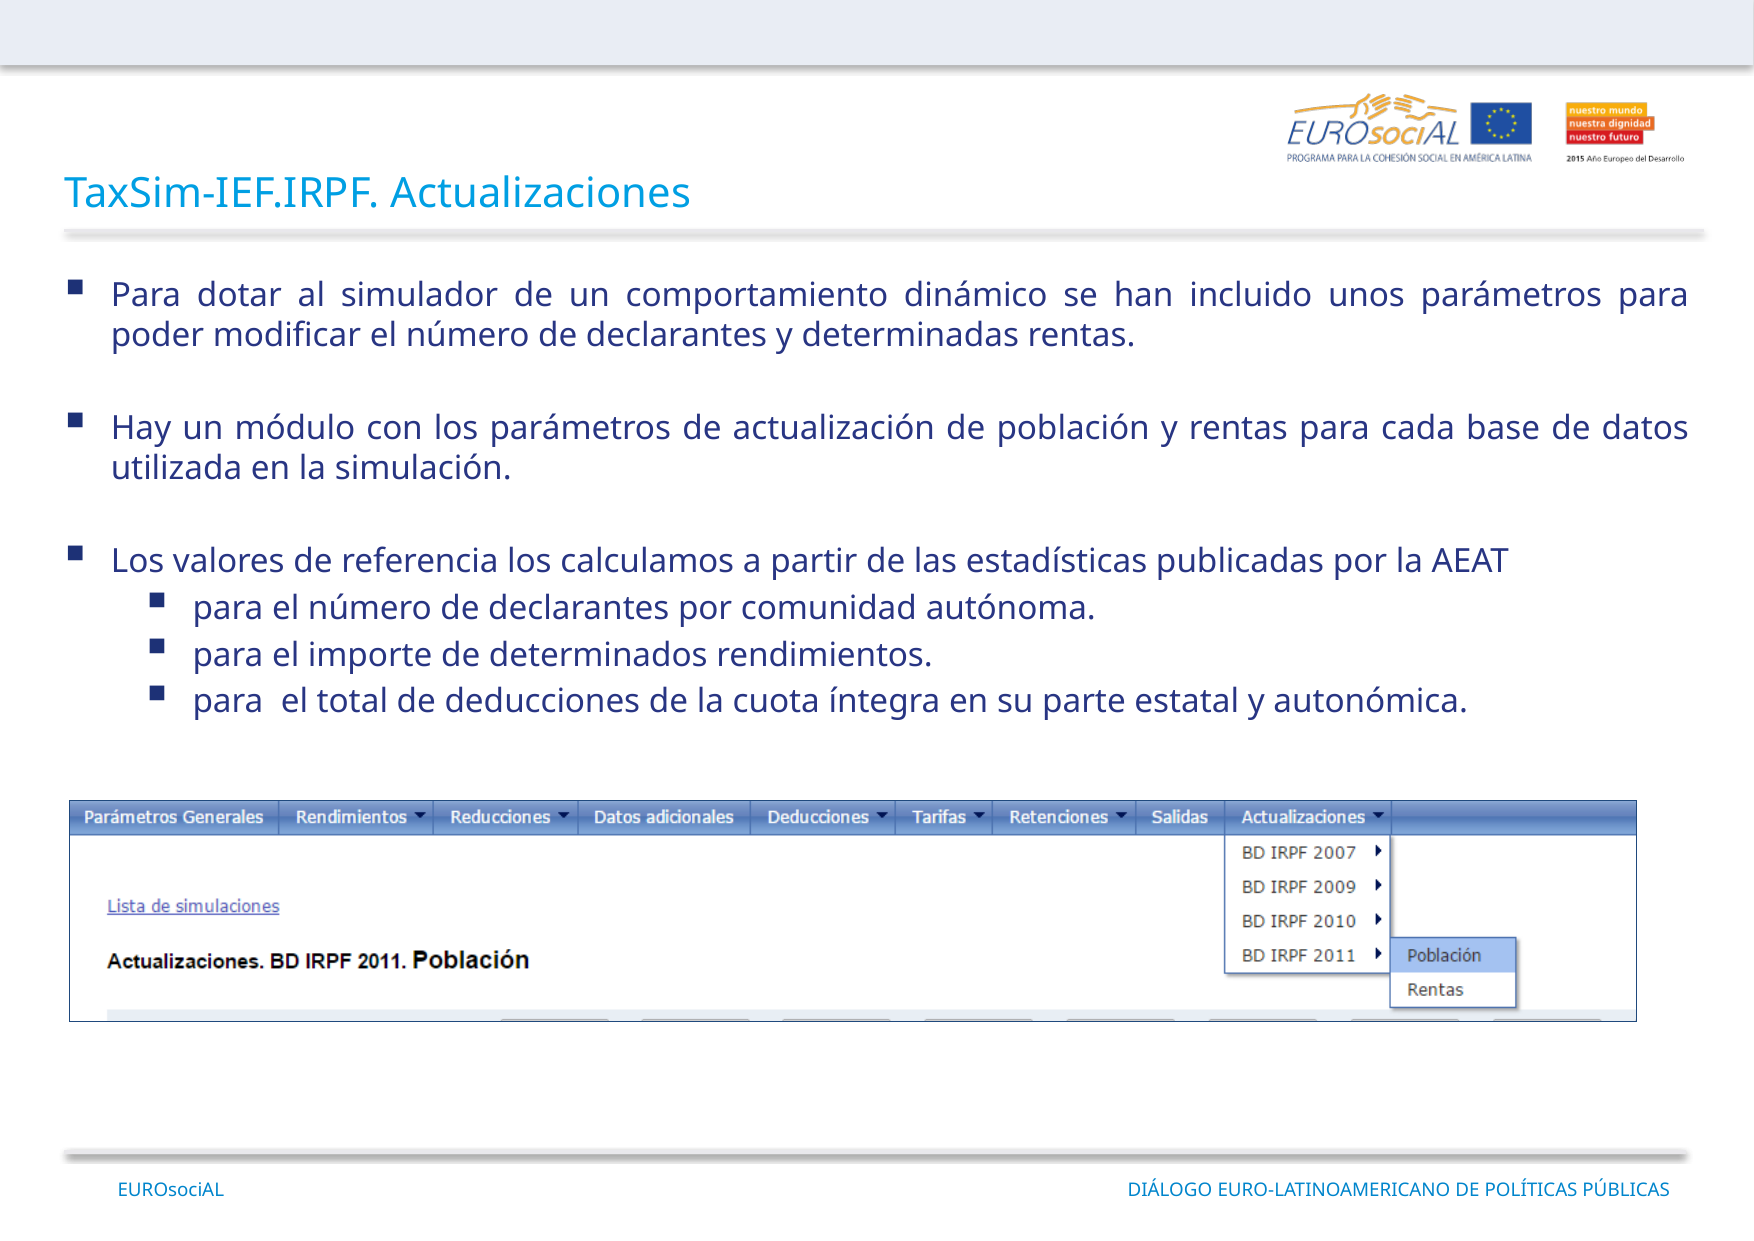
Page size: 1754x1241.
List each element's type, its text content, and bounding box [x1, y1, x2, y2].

text_box Para dotar al simulador de un comportamiento dinámico se han incluido unos parámetros para poder modificar el número de declarantes y determinadas rentas. Hay un módulo con los parámetros de actualización de población y rentas para cada base de datos utilizada en la simulación. Los valores de referencia los calculamos a partir de las estadísticas publicadas por la AEAT para el número de declarantes por comunidad autónoma. para el importe de determinados rendimientos. para el total de deducciones de la cuota íntegra en su parte estatal y autonómica. [64, 254, 1692, 762]
picture [69, 800, 1637, 1023]
text_box TaxSim-IEF.IRPF. Actualizaciones [49, 158, 1628, 233]
picture [1278, 88, 1692, 173]
